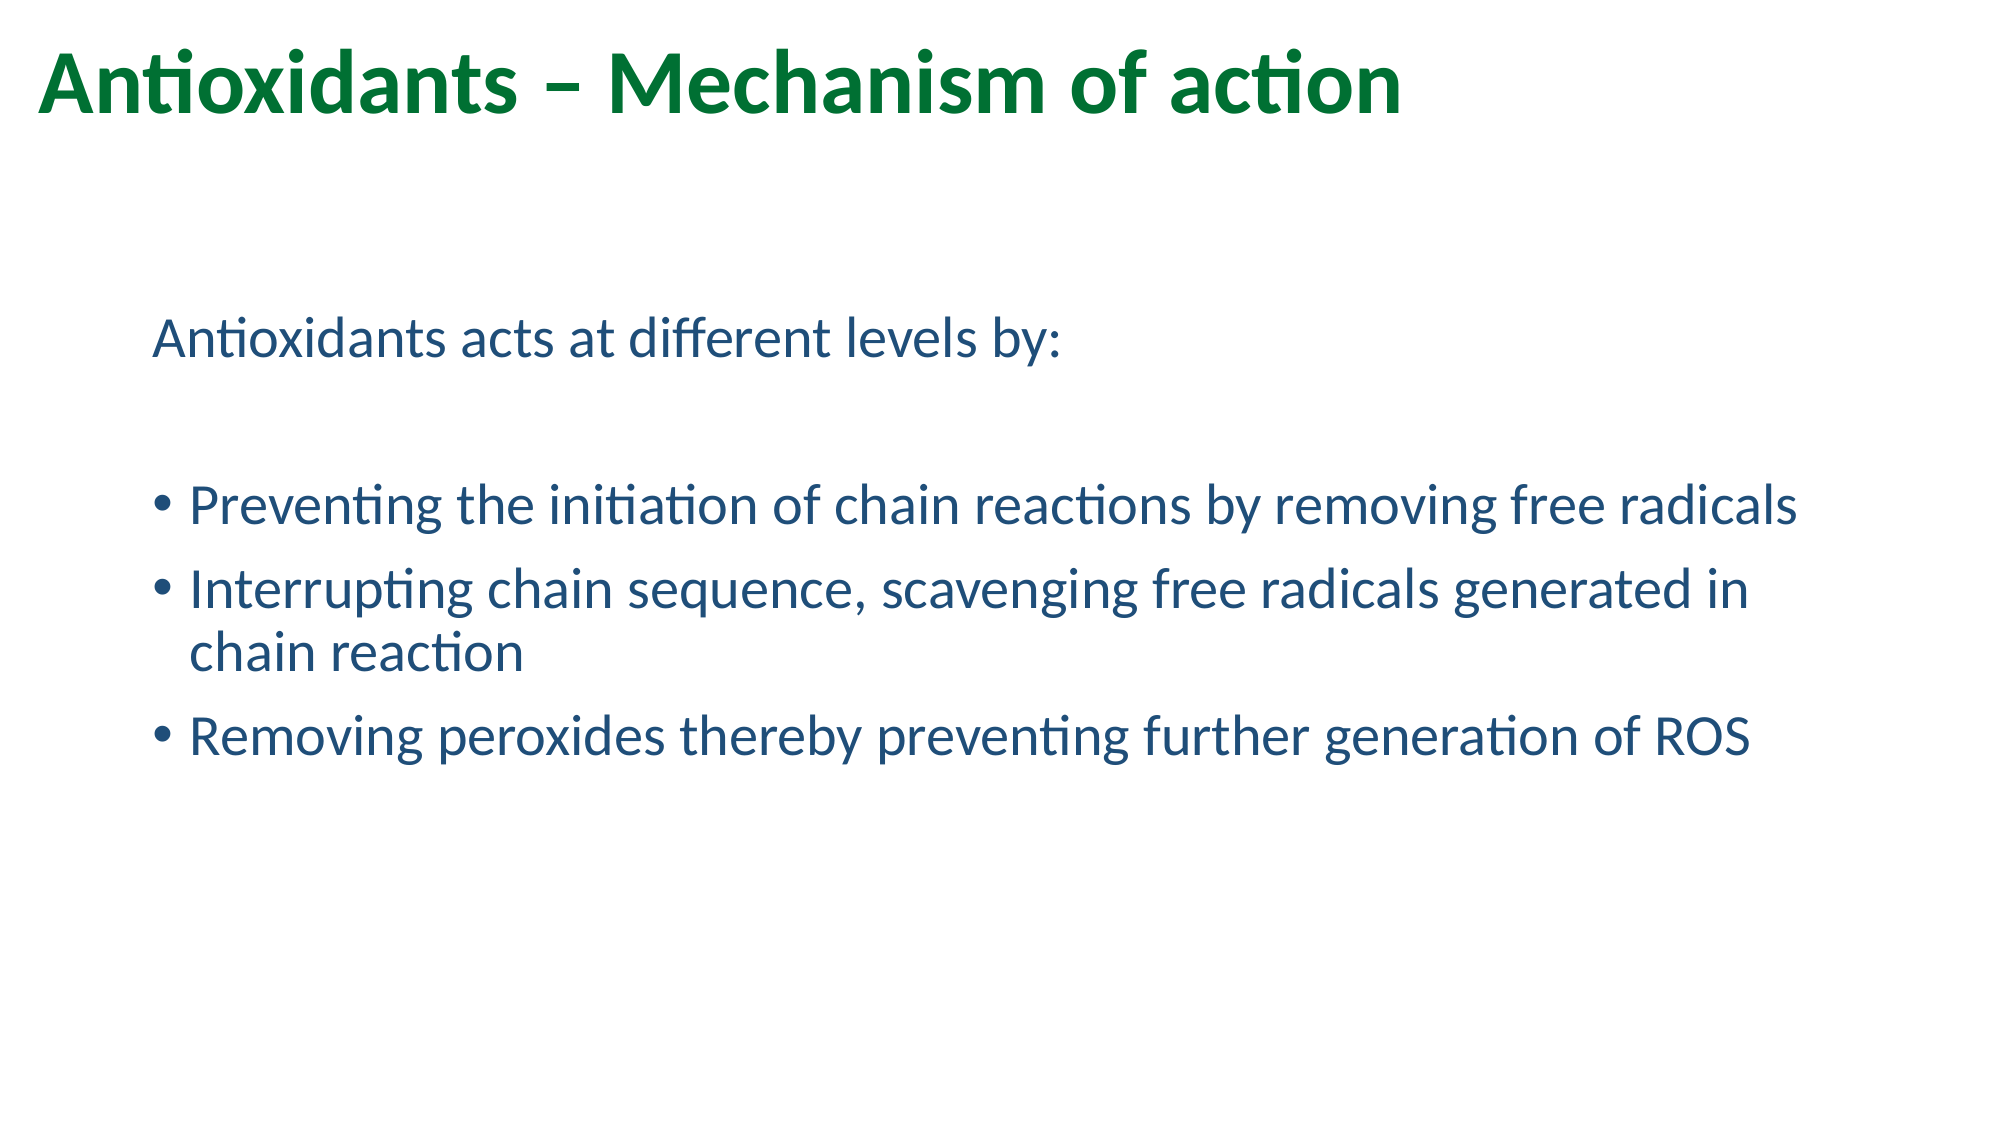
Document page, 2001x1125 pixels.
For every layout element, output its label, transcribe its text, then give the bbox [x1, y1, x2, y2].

title Antioxidants – Mechanism of action [23, 21, 1500, 147]
list Antioxidants acts at different levels by: Preventing the initiation of chain reactions by removing free radicals Interrupting chain sequence, scavenging free radicals generated in chain reaction Removing peroxides thereby preventing further generation of ROS [137, 299, 1863, 1014]
